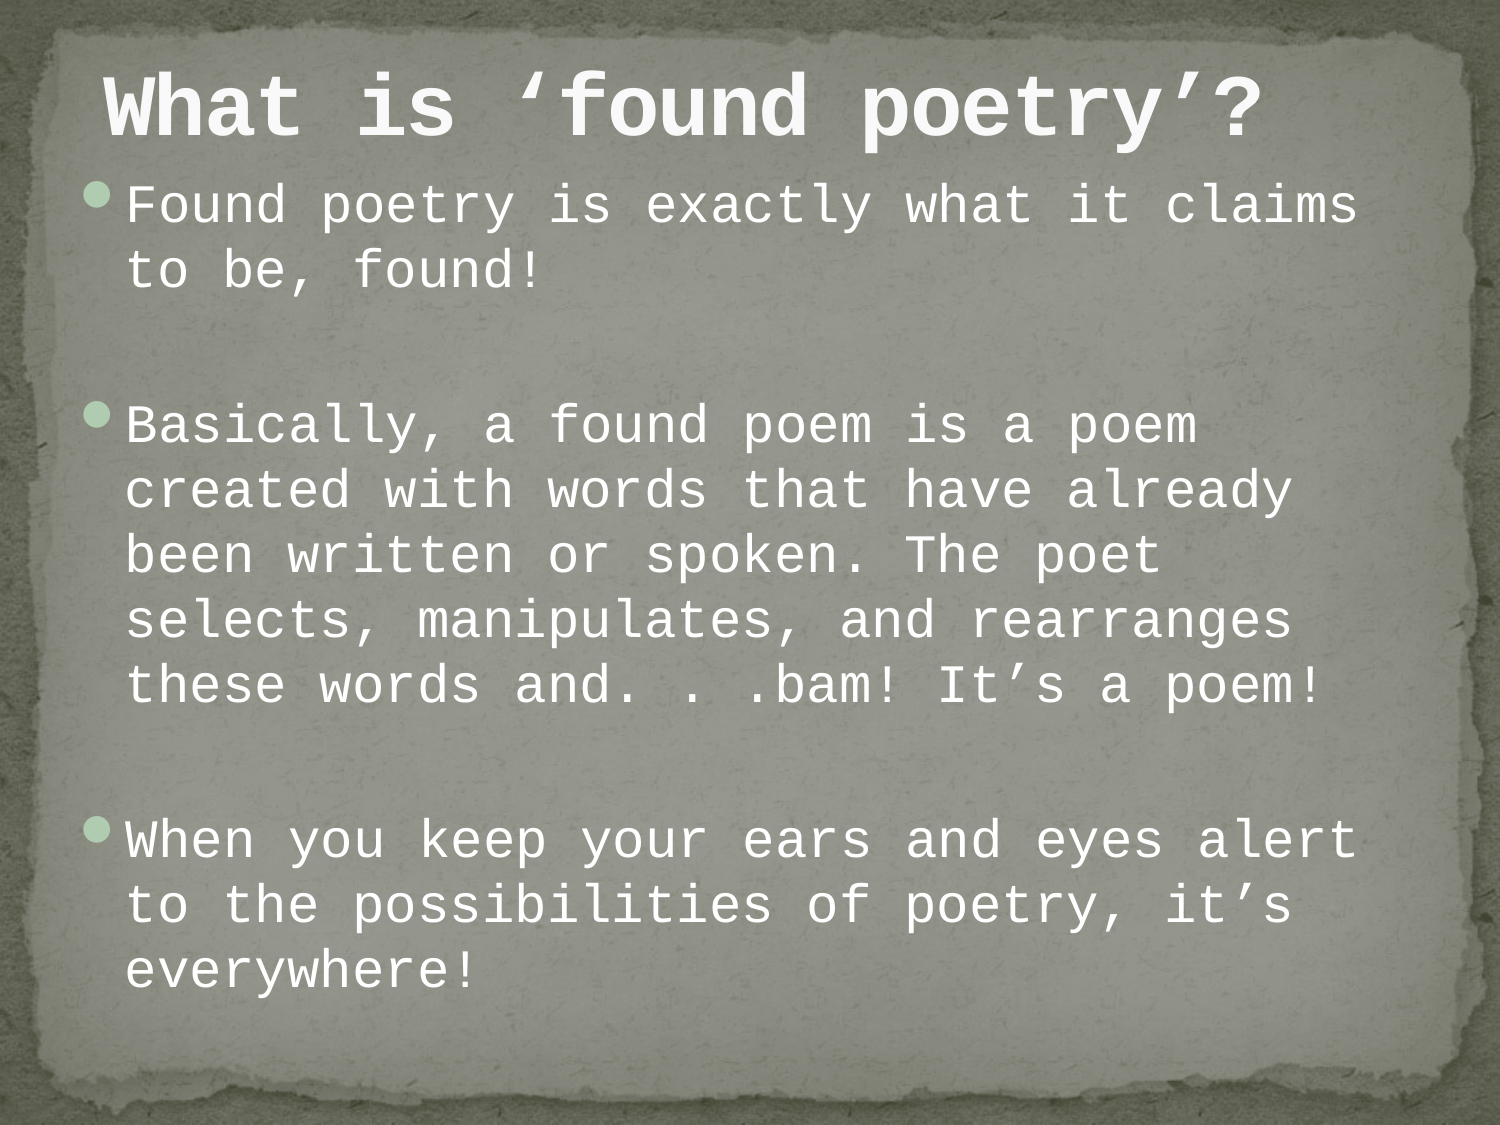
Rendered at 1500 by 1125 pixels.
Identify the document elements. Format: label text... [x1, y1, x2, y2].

title What is ‘found poetry’? [88, 0, 1439, 161]
list Found poetry is exactly what it claims to be, found! Basically, a found poem is a poem created with words that have already been written or spoken. The poet selects, manipulates, and rearranges these words and. . .bam! It’s a poem! When you keep your ears and eyes alert to the possibilities of poetry, it’s everywhere! [64, 160, 1415, 1083]
